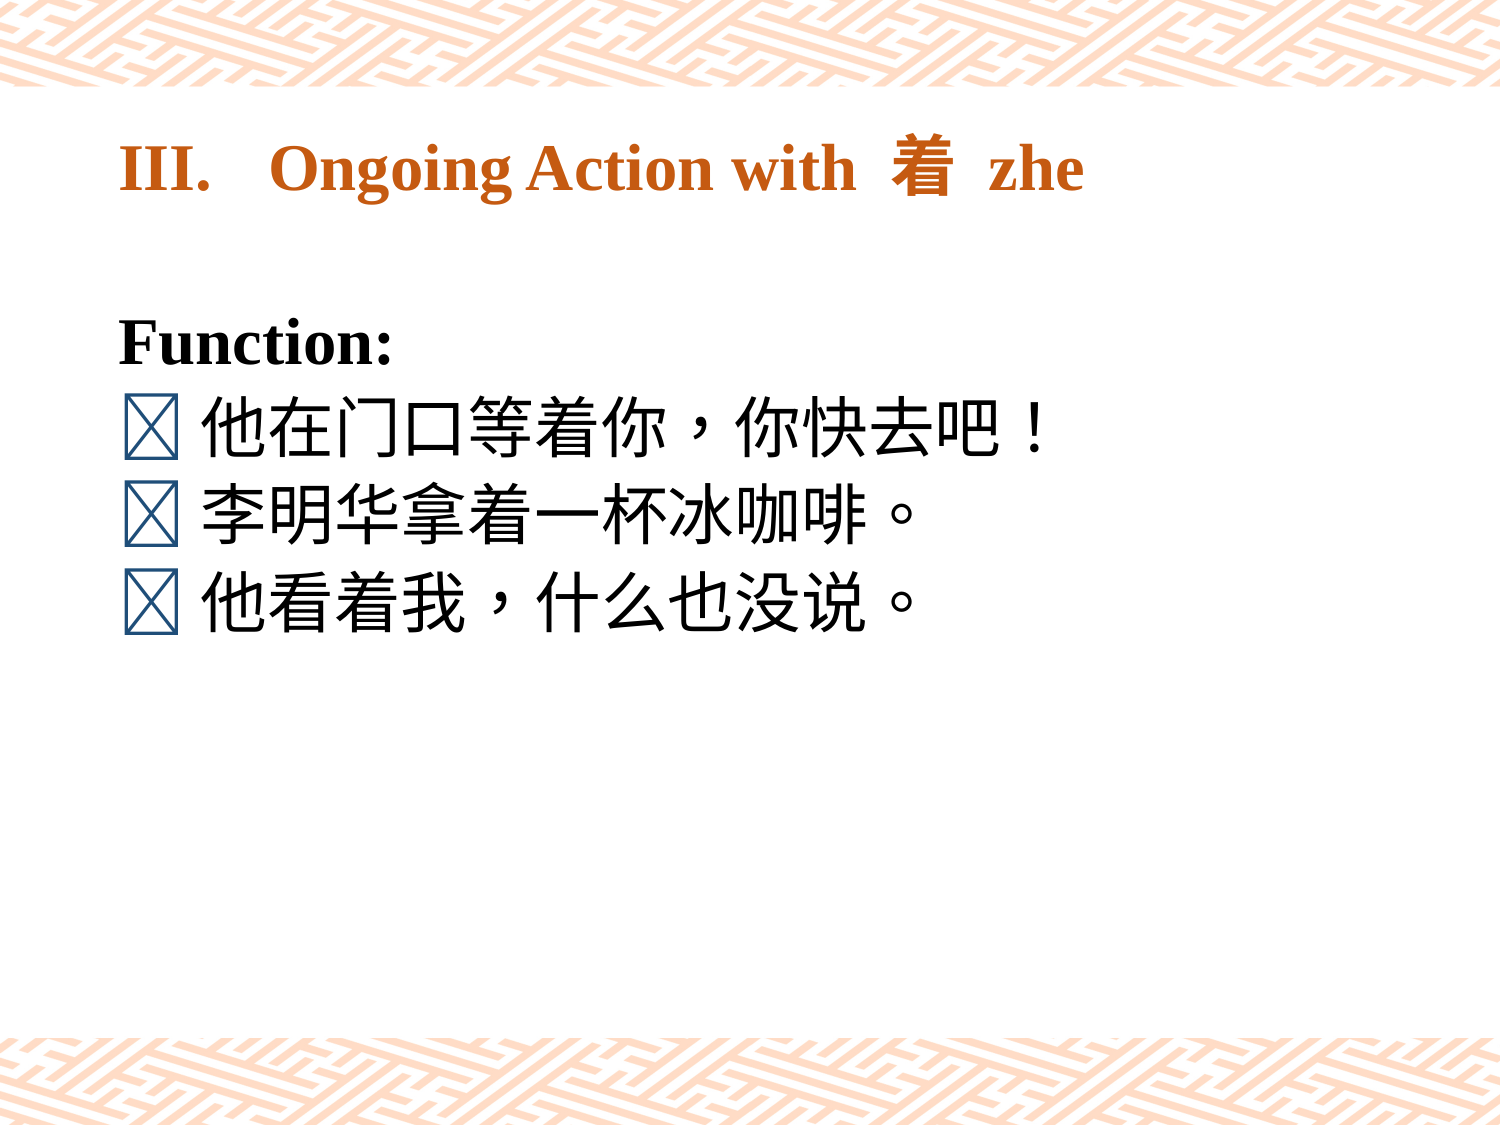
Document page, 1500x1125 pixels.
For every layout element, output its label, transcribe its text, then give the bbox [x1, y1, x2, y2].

list Function: 他在门口等着你，你快去吧！ 李明华拿着一杯冰咖啡。 他看着我，什么也没说。 [103, 299, 1397, 1014]
title III. Ongoing Action with 着 zhe [103, 59, 1397, 278]
picture [0, 0, 1500, 1125]
